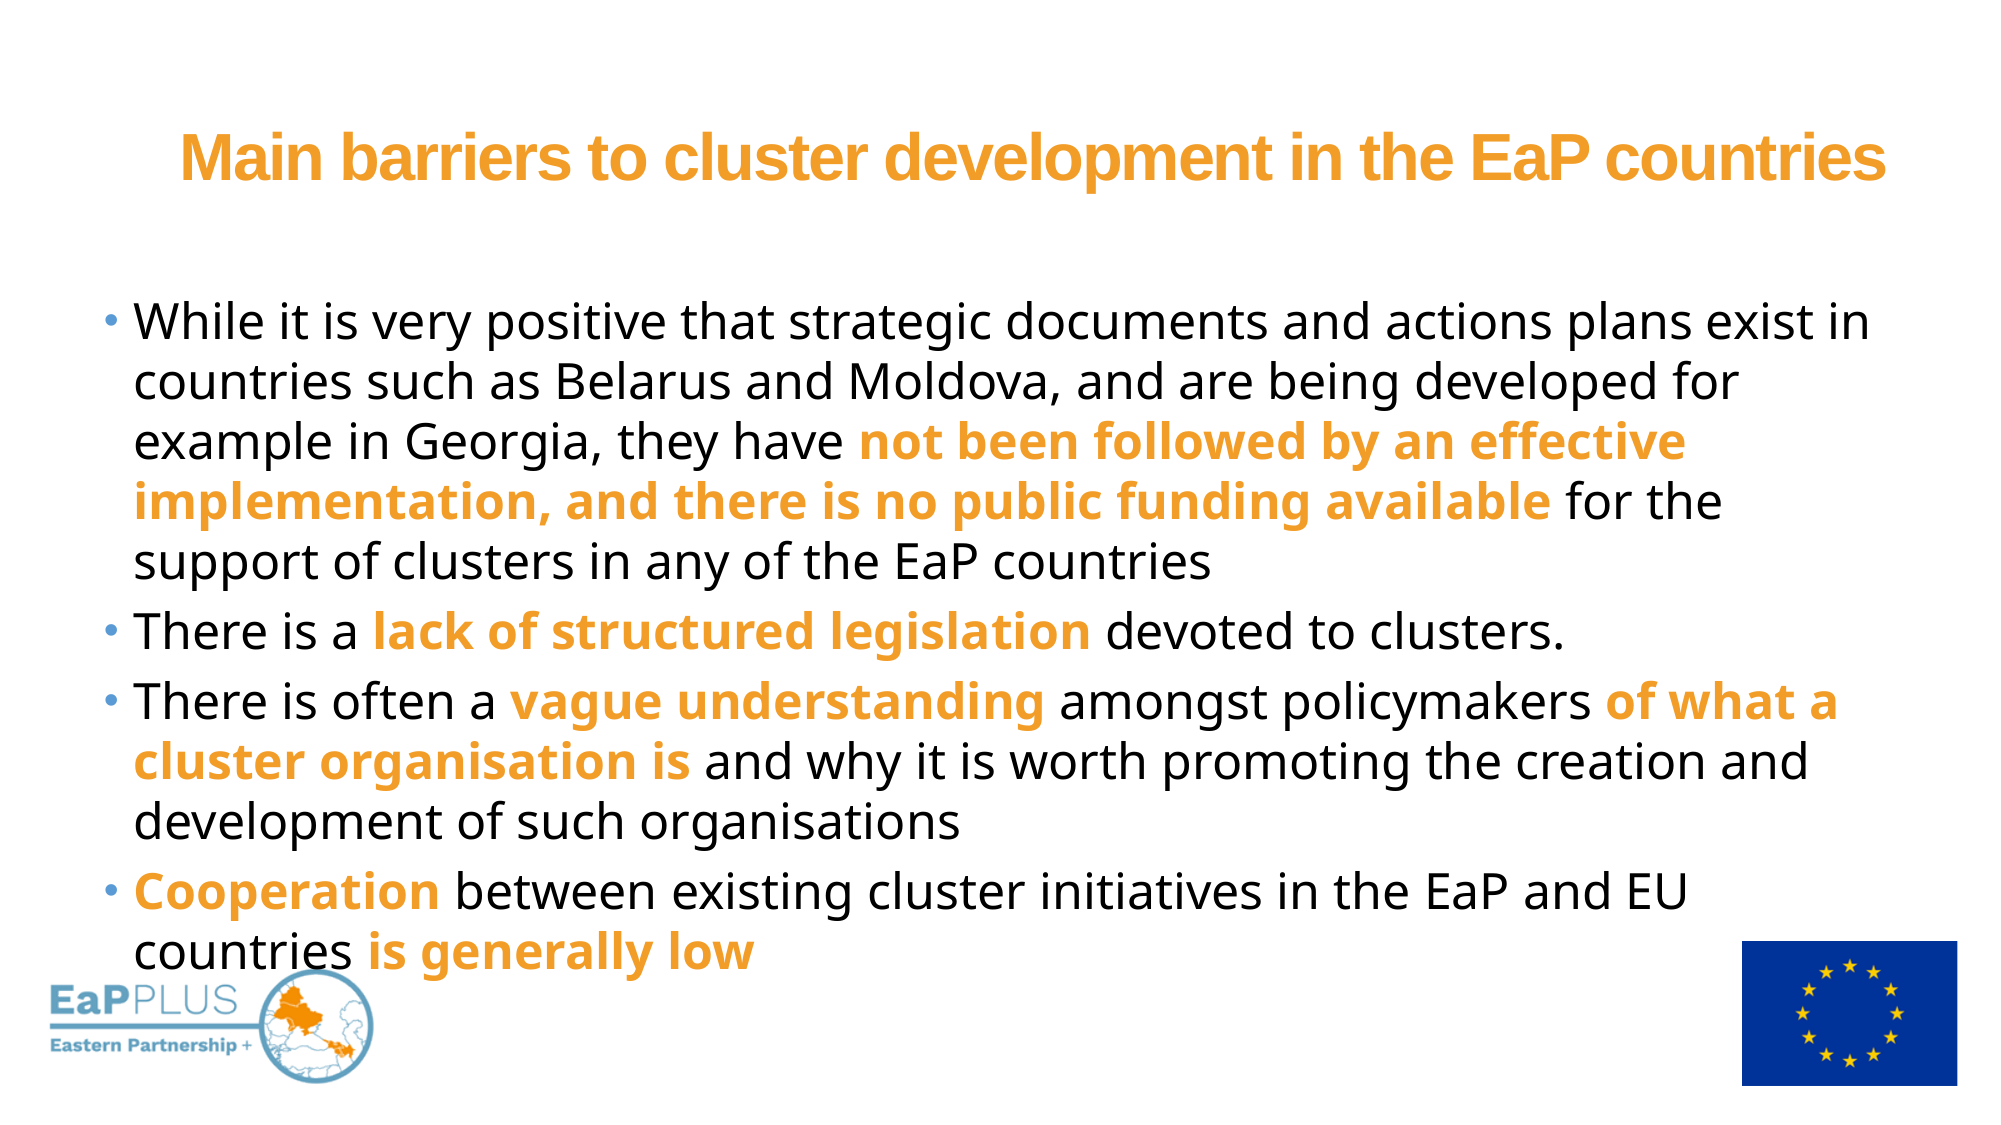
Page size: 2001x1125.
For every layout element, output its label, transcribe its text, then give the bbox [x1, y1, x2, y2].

picture [1742, 941, 1958, 1086]
text_box Main barriers to cluster development in the EaP countries [164, 72, 1921, 235]
text_box While it is very positive that strategic documents and actions plans exist in countries such as Belarus and Moldova, and are being developed for example in Georgia, they have not been followed by an effective implementation, and there is no public funding available for the support of clusters in any of the EaP countries There is a lack of structured legislation devoted to clusters. There is often a vague understanding amongst policymakers of what a cluster organisation is and why it is worth promoting the creation and development of such organisations Cooperation between existing cluster initiatives in the EaP and EU countries is generally low [88, 282, 1921, 996]
picture [0, 921, 423, 1125]
